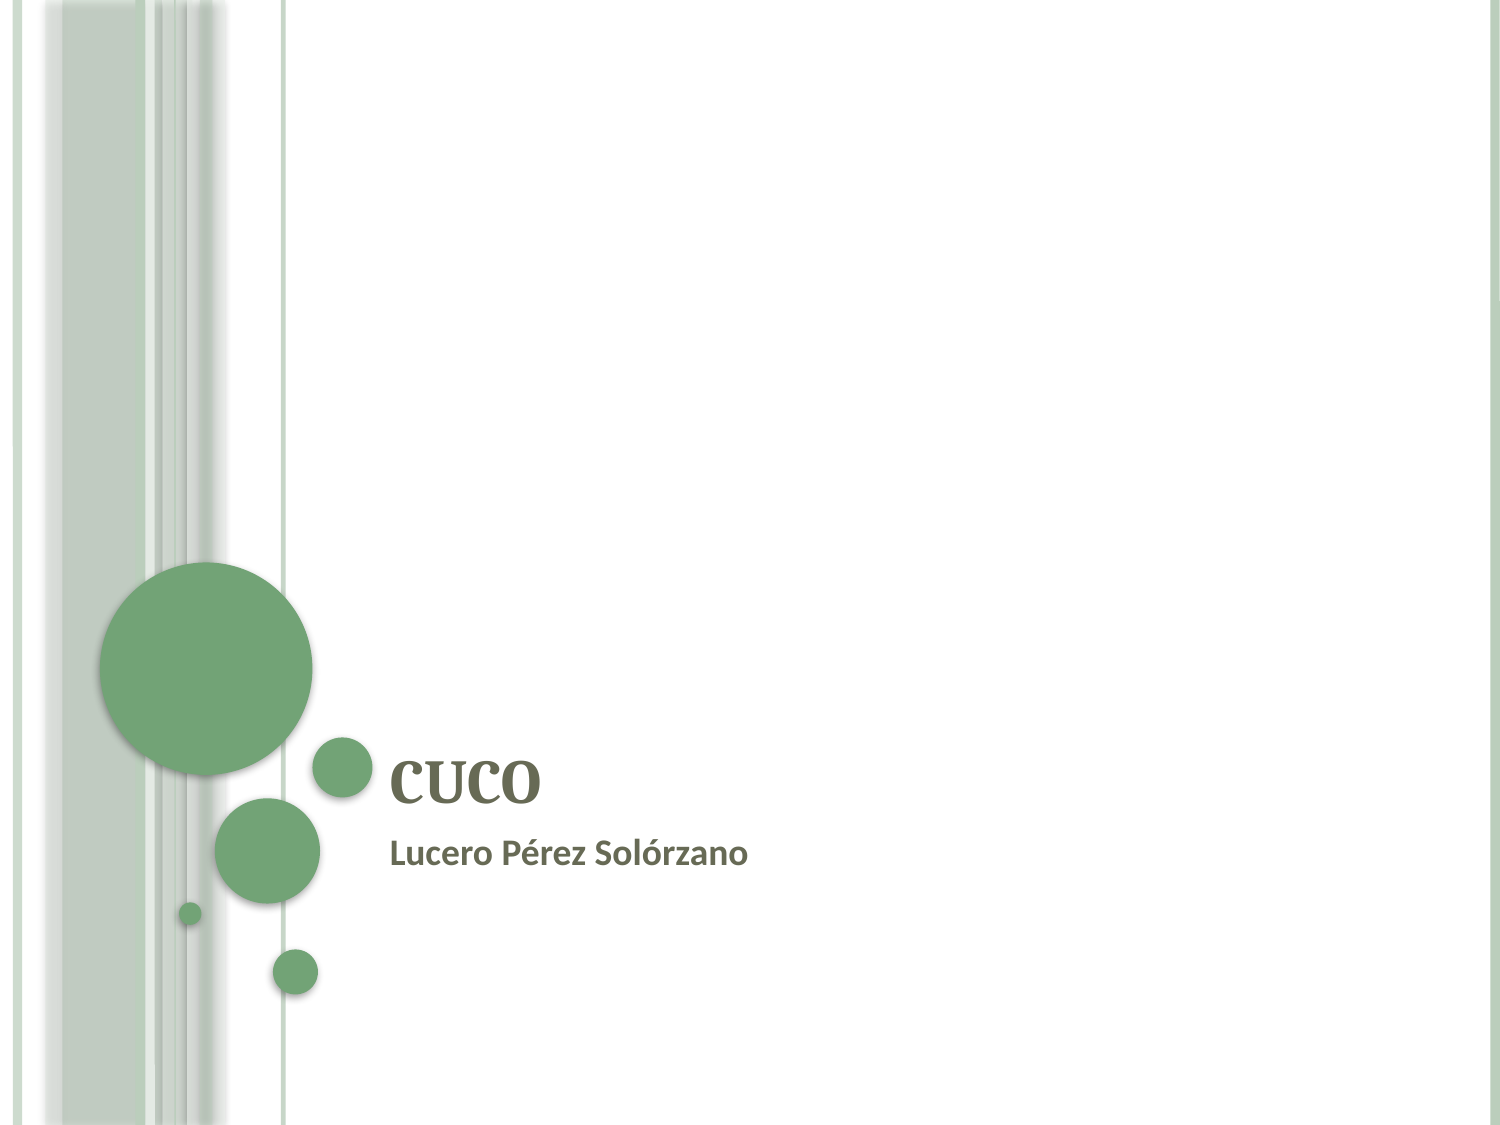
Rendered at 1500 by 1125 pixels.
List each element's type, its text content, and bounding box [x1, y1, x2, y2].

title cuco [375, 512, 1388, 820]
subtitle Lucero Pérez Solórzano [375, 820, 1388, 1046]
